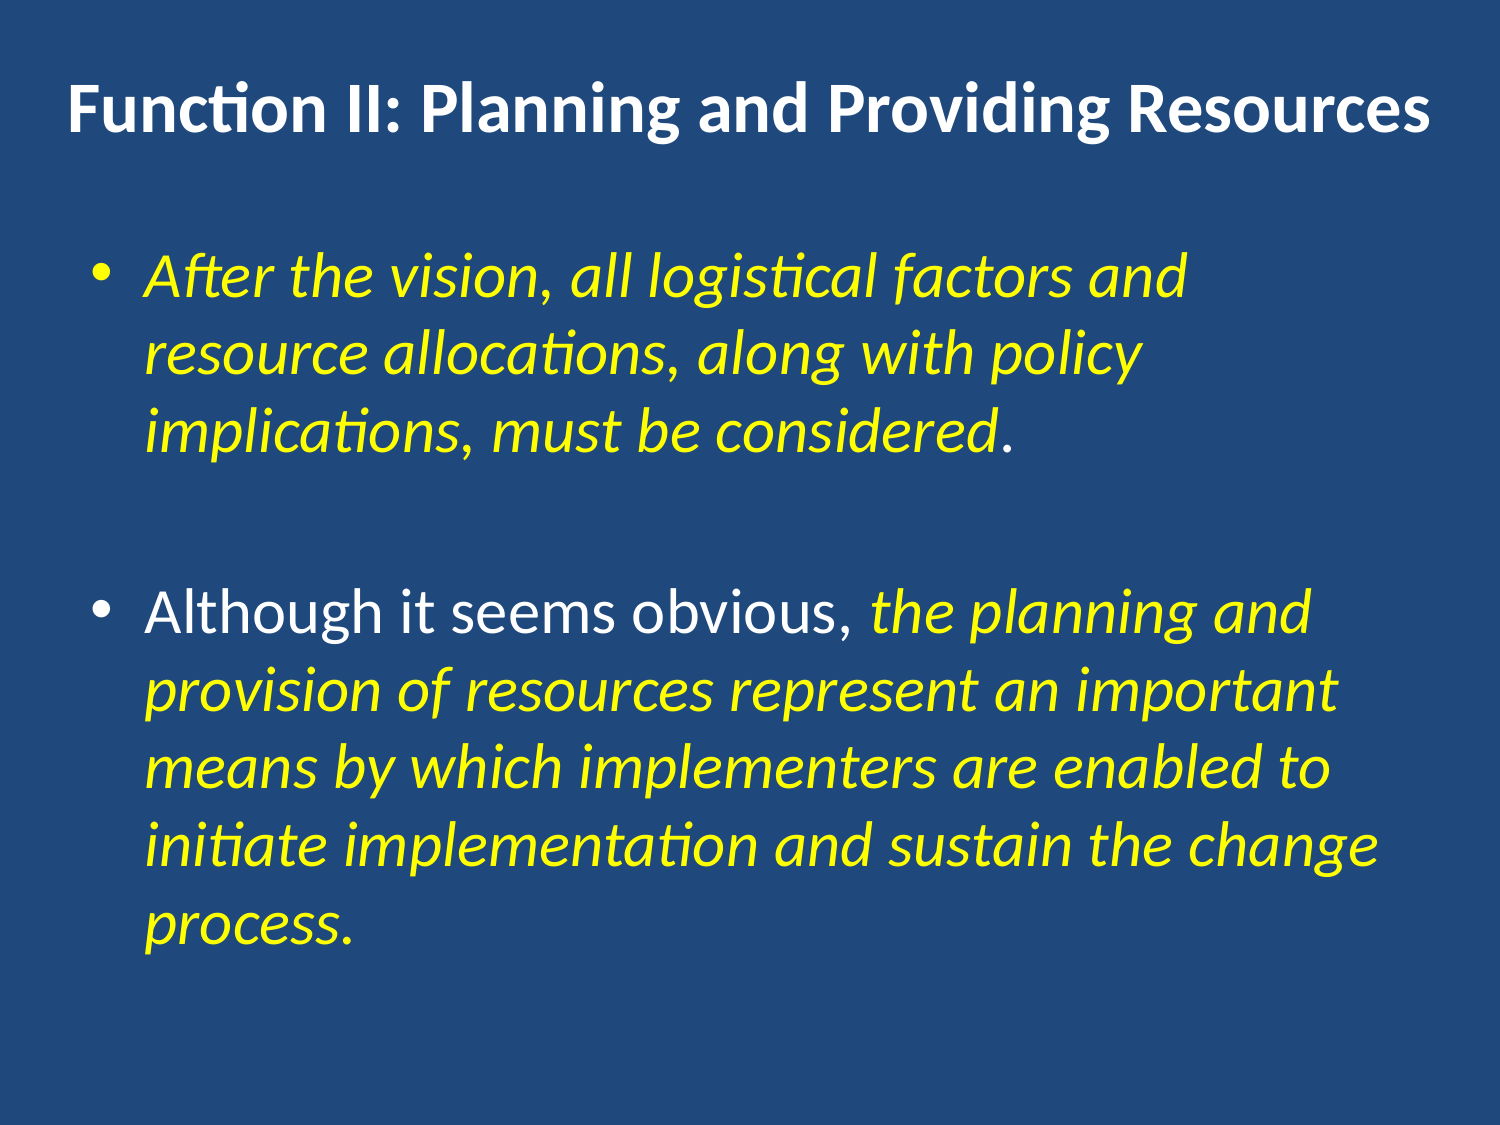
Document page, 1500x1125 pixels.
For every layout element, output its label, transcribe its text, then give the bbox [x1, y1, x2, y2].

title Function II: Planning and Providing Resources [24, 45, 1475, 163]
list After the vision, all logistical factors and resource allocations, along with policy implications, must be considered. Although it seems obvious, the planning and provision of resources represent an important means by which implementers are enabled to initiate implementation and sustain the change process. [75, 224, 1425, 968]
